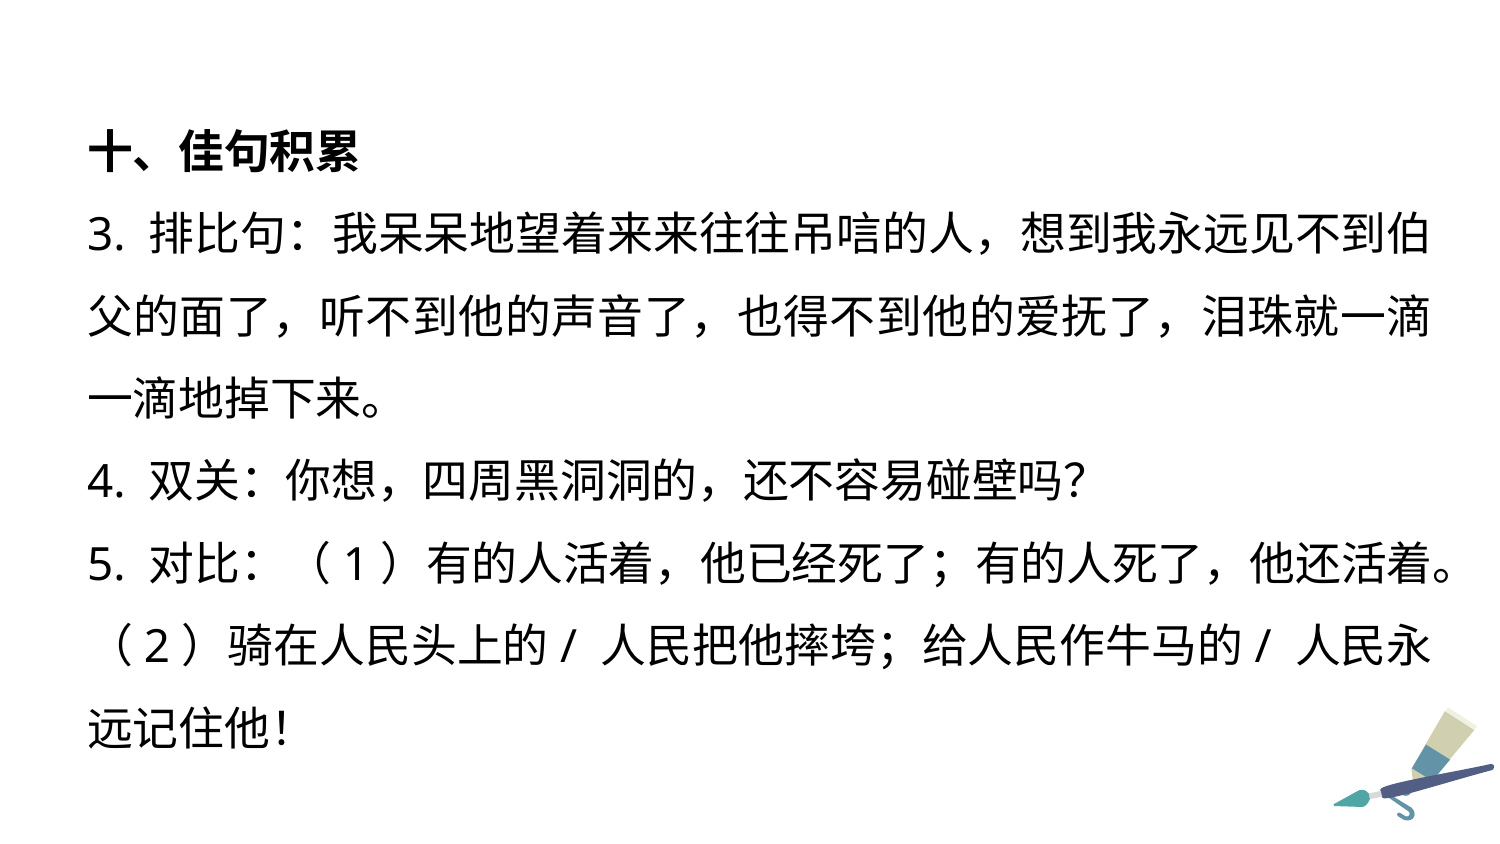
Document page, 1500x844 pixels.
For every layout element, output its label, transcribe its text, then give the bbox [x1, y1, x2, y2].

text_box 十、佳句积累 3. 排比句：我呆呆地望着来来往往吊唁的人，想到我永远见不到伯父的面了，听不到他的声音了，也得不到他的爱抚了，泪珠就一滴一滴地掉下来。 4. 双关：你想，四周黑洞洞的，还不容易碰壁吗？ 5. 对比：（1）有的人活着，他已经死了；有的人死了，他还活着。 （2）骑在人民头上的/ 人民把他摔垮；给人民作牛马的/ 人民永远记住他！ [72, 87, 1448, 762]
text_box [1358, 708, 1481, 844]
